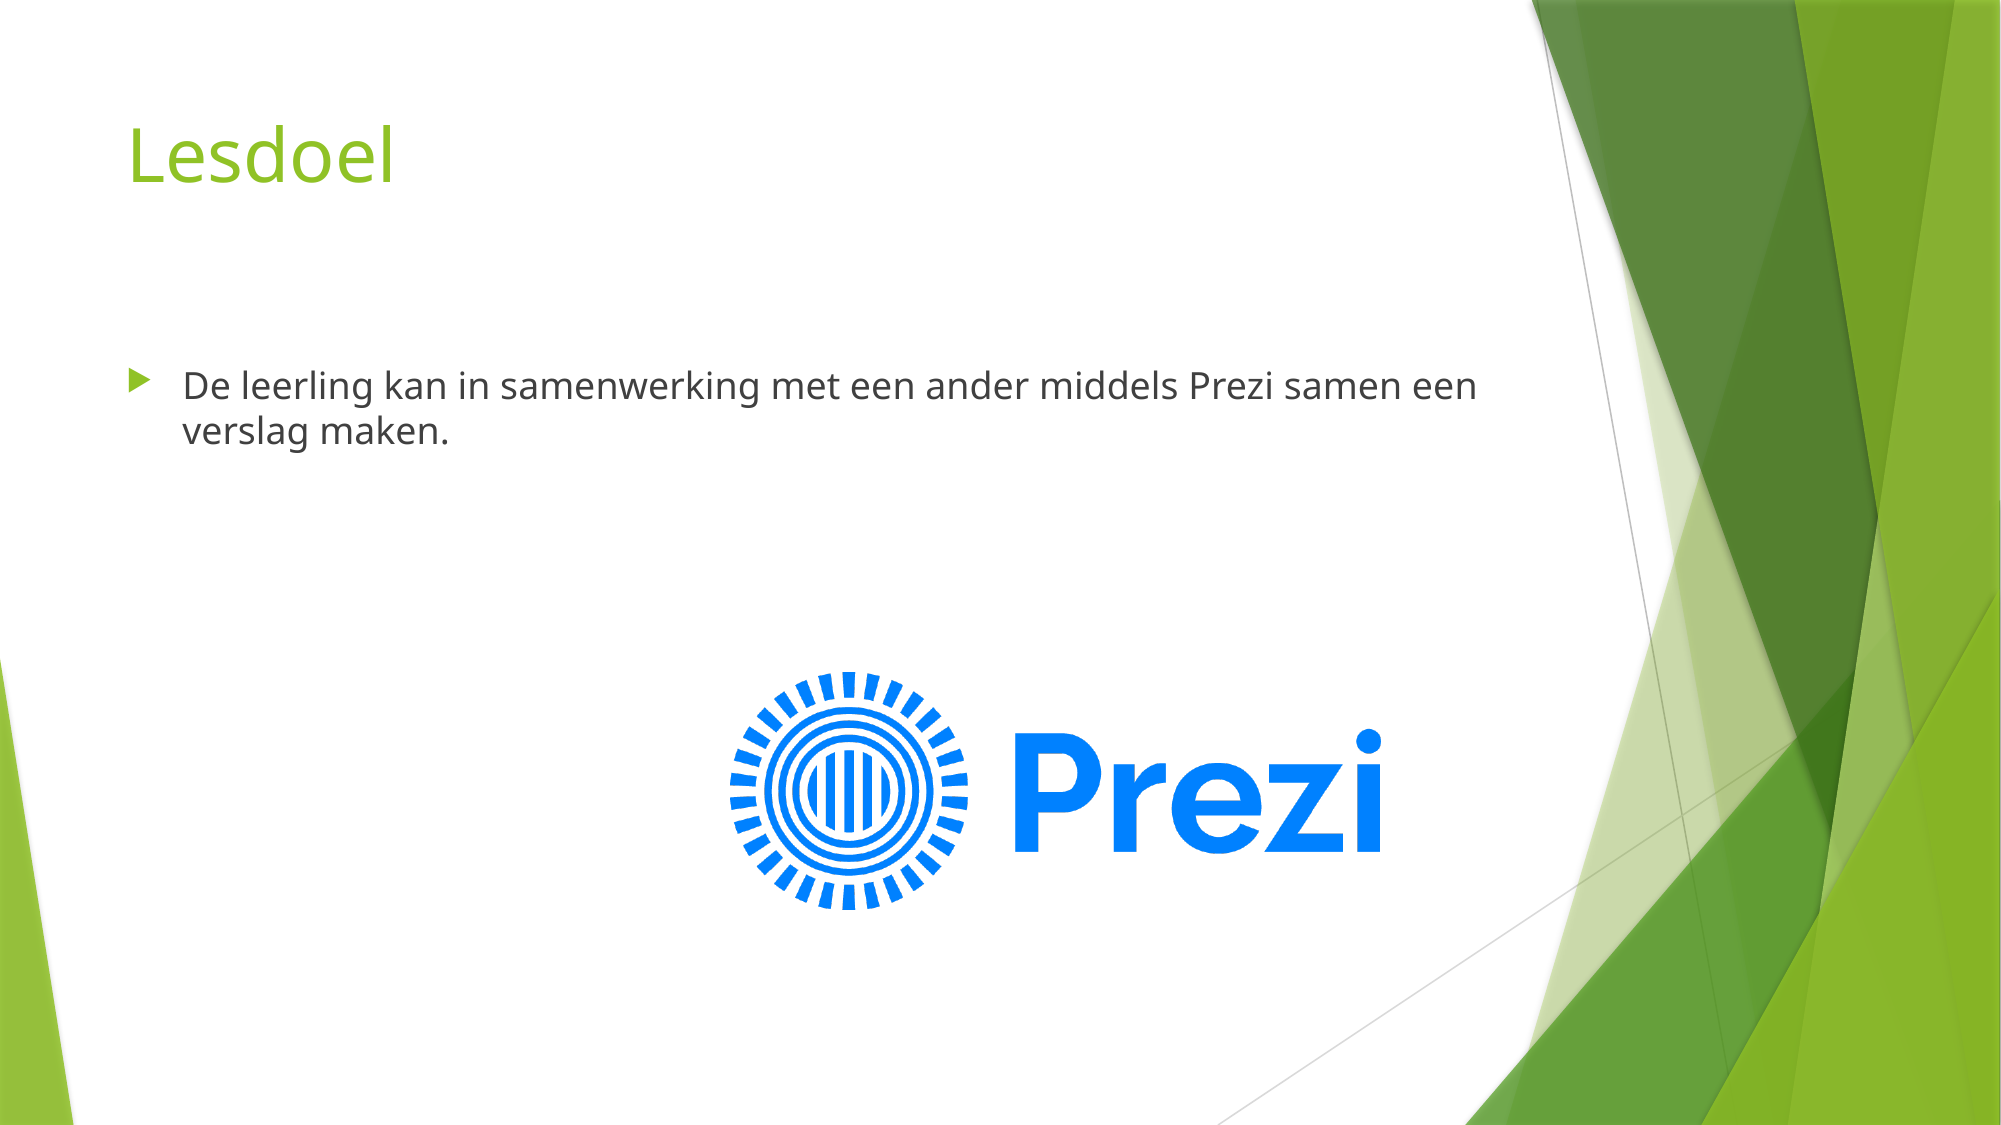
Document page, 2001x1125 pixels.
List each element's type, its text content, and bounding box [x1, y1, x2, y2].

title Lesdoel [111, 99, 1522, 317]
list De leerling kan in samenwerking met een ander middels Prezi samen een verslag maken. [111, 354, 1522, 992]
picture [730, 672, 1382, 911]
